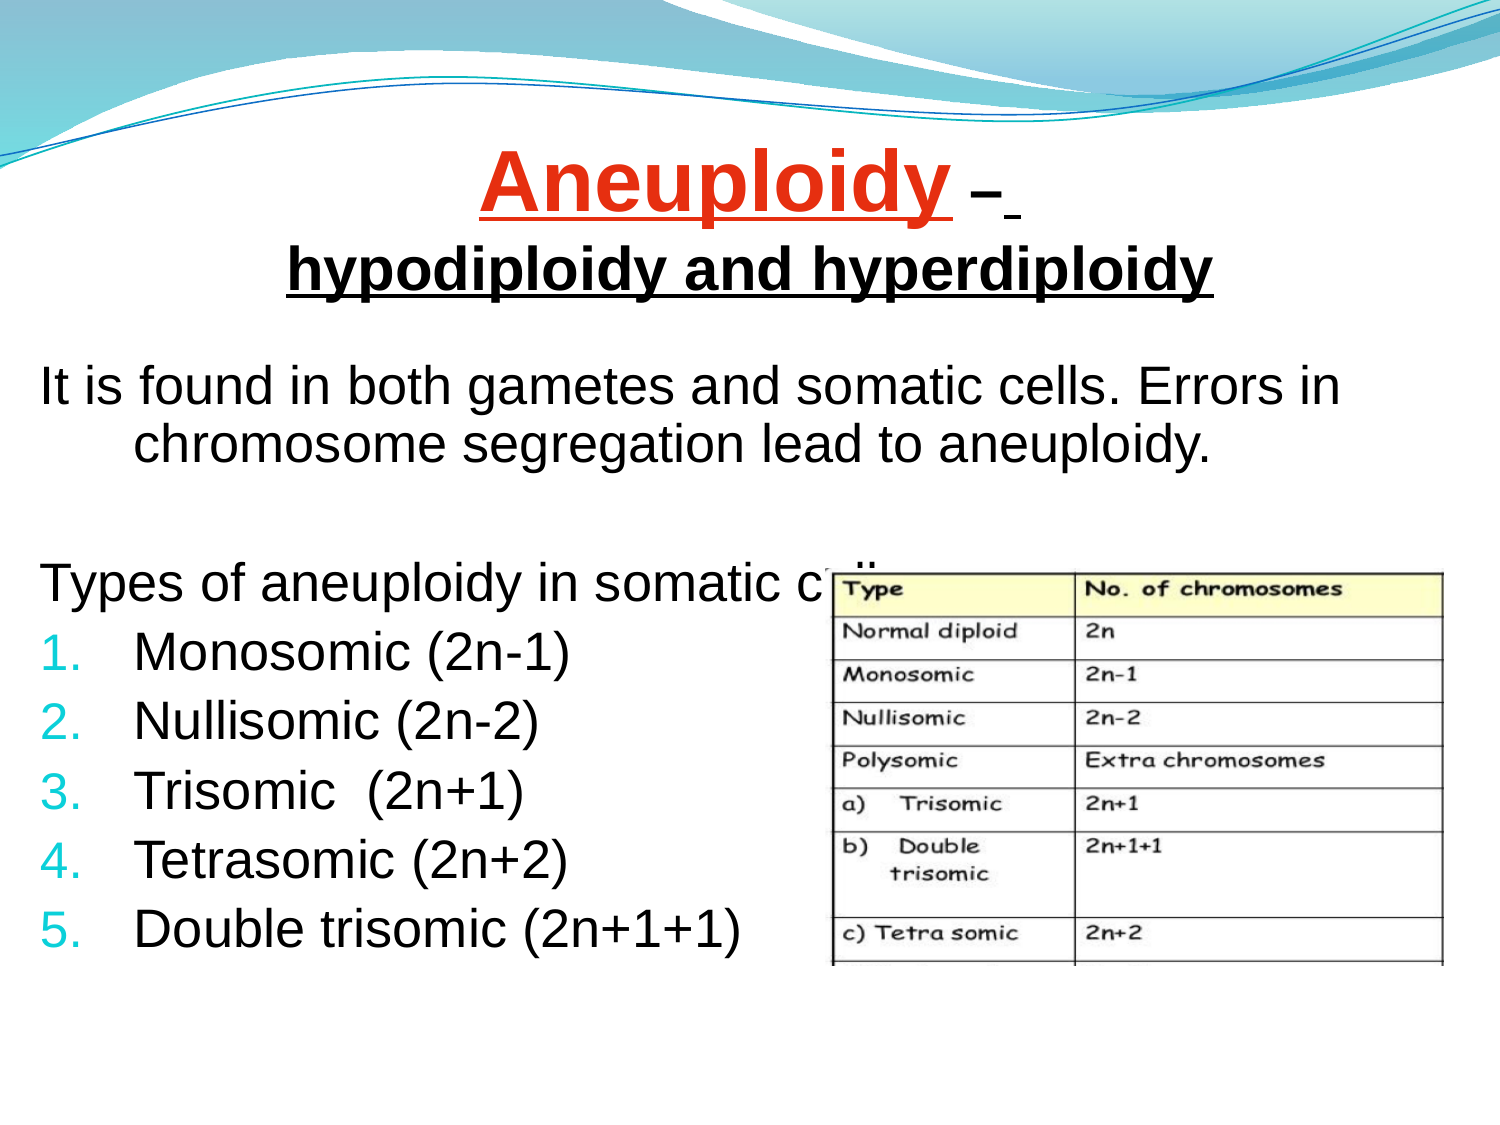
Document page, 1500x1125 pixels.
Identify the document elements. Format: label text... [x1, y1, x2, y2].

title Aneuploidy – hypodiploidy and hyperdiploidy [75, 115, 1425, 304]
list It is found in both gametes and somatic cells. Errors in chromosome segregation lead to aneuploidy. Types of aneuploidy in somatic cells: Monosomic (2n-1) Nullisomic (2n-2) Trisomic (2n+1) Tetrasomic (2n+2) Double trisomic (2n+1+1) [24, 350, 1375, 1094]
picture [824, 568, 1445, 967]
